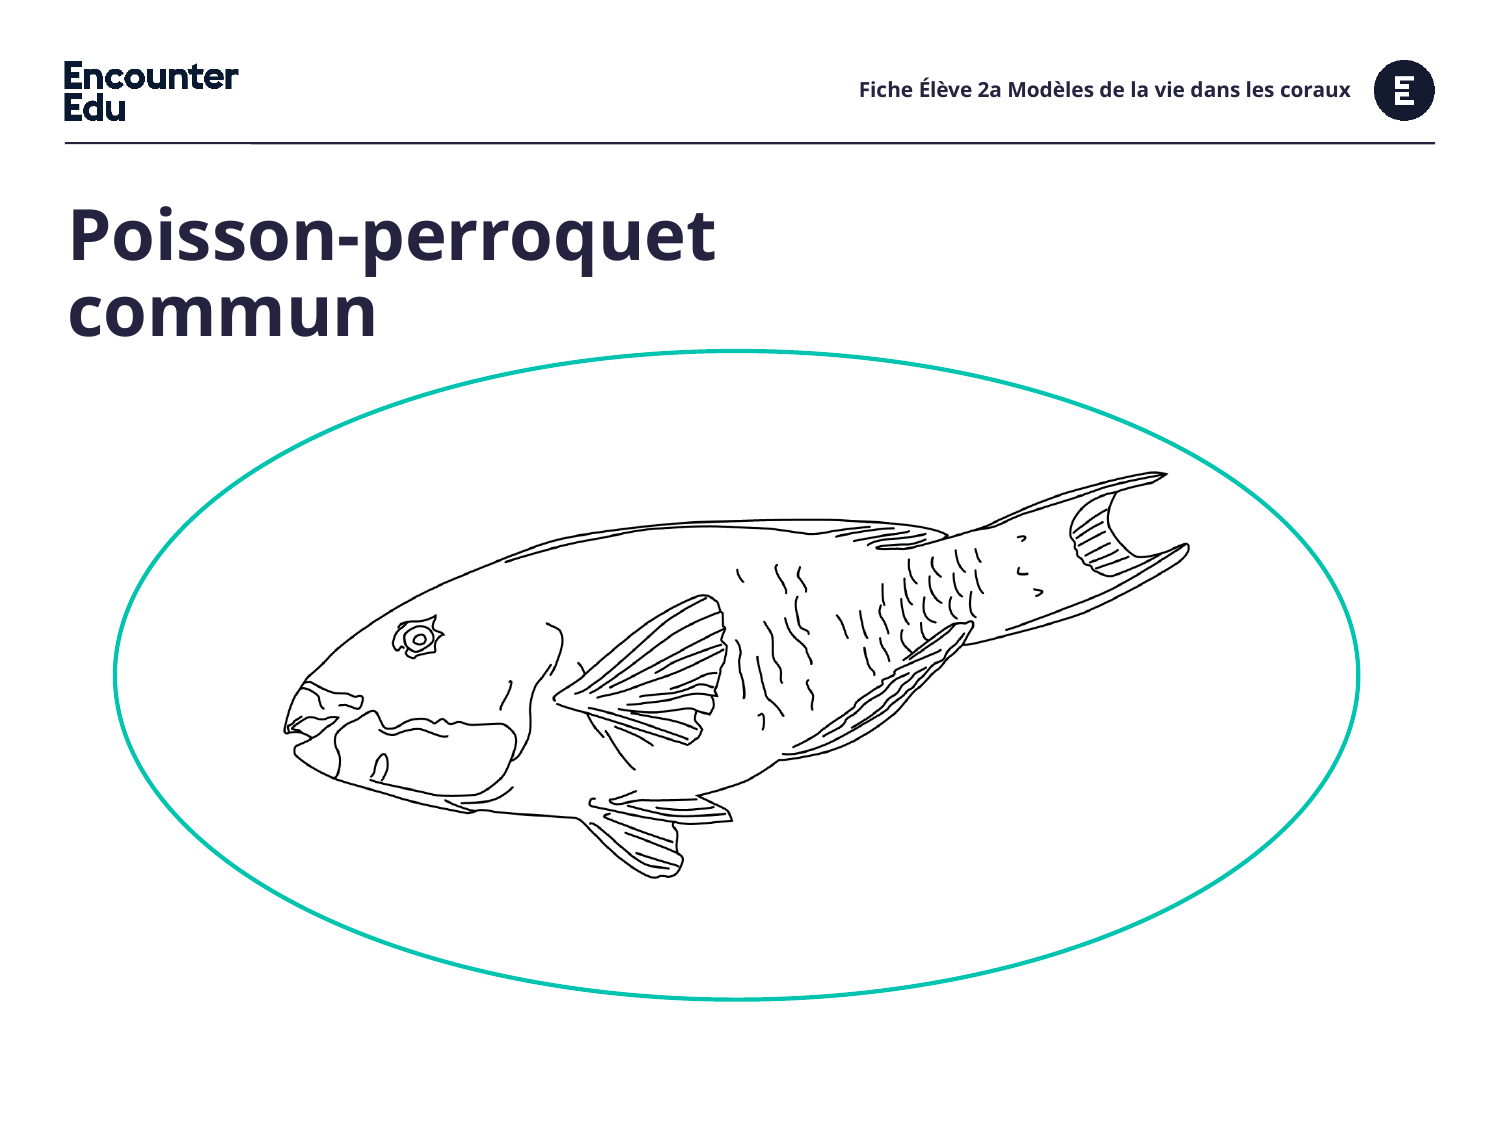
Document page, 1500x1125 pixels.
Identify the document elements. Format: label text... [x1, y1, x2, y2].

text_box [114, 391, 1359, 1000]
picture [283, 471, 1190, 879]
picture [60, 59, 243, 122]
picture [1372, 58, 1436, 122]
list Poisson-perroquet commun [59, 191, 1037, 394]
title Fiche Élève 2a Modèles de la vie dans les coraux [749, 67, 1359, 114]
